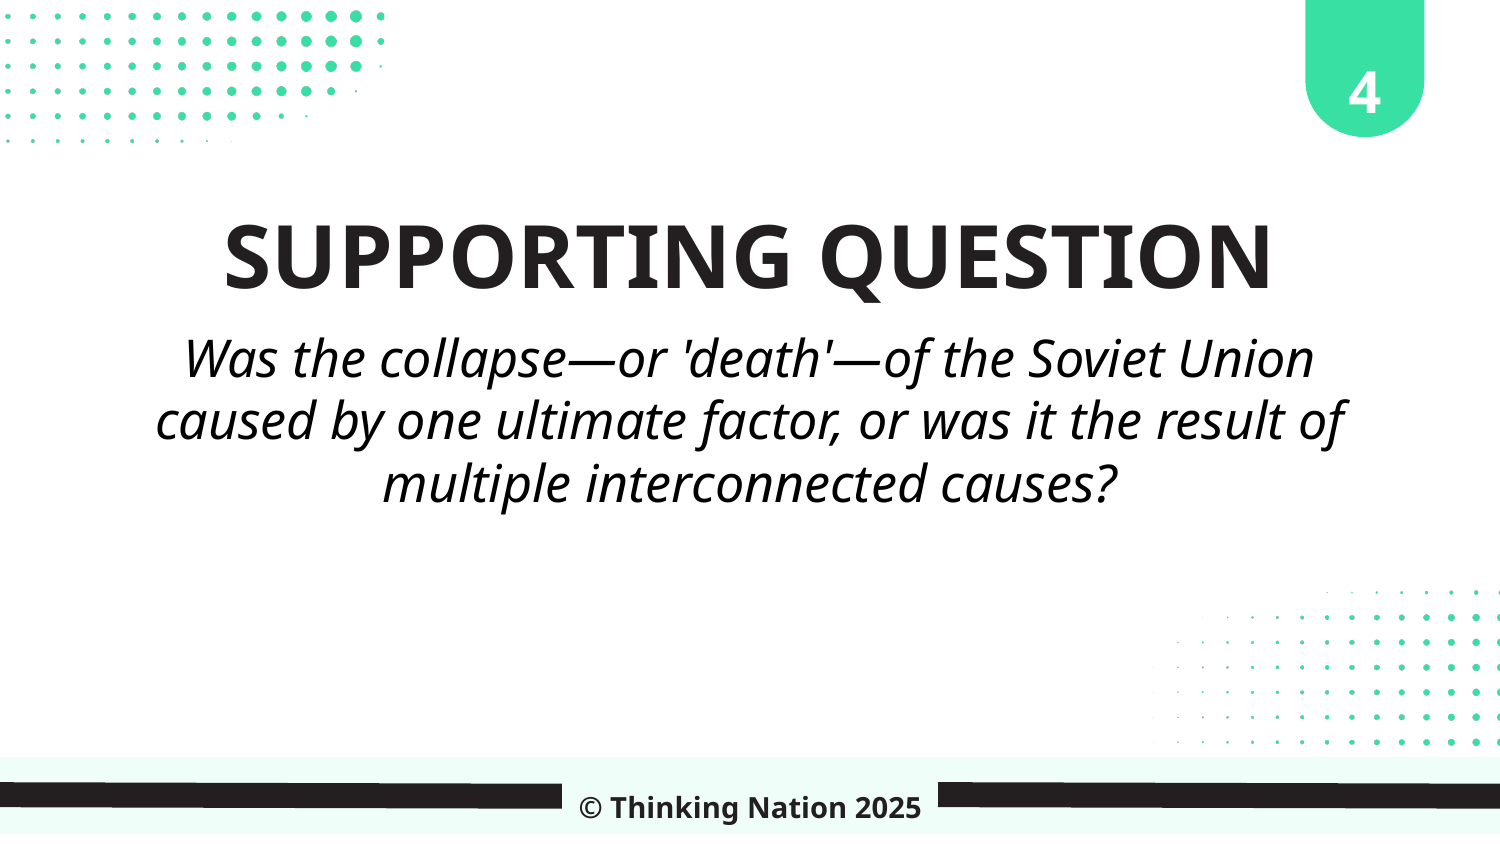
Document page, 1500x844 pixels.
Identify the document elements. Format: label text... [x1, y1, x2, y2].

text_box Was the collapse—or 'death'—of the Soviet Union caused by one ultimate factor, or was it the result of multiple interconnected causes? [146, 324, 1353, 513]
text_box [1300, 0, 1430, 138]
text_box [0, 0, 385, 144]
text_box SUPPORTING QUESTION [209, 159, 1291, 307]
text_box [0, 756, 1500, 835]
text_box [1128, 590, 1500, 755]
